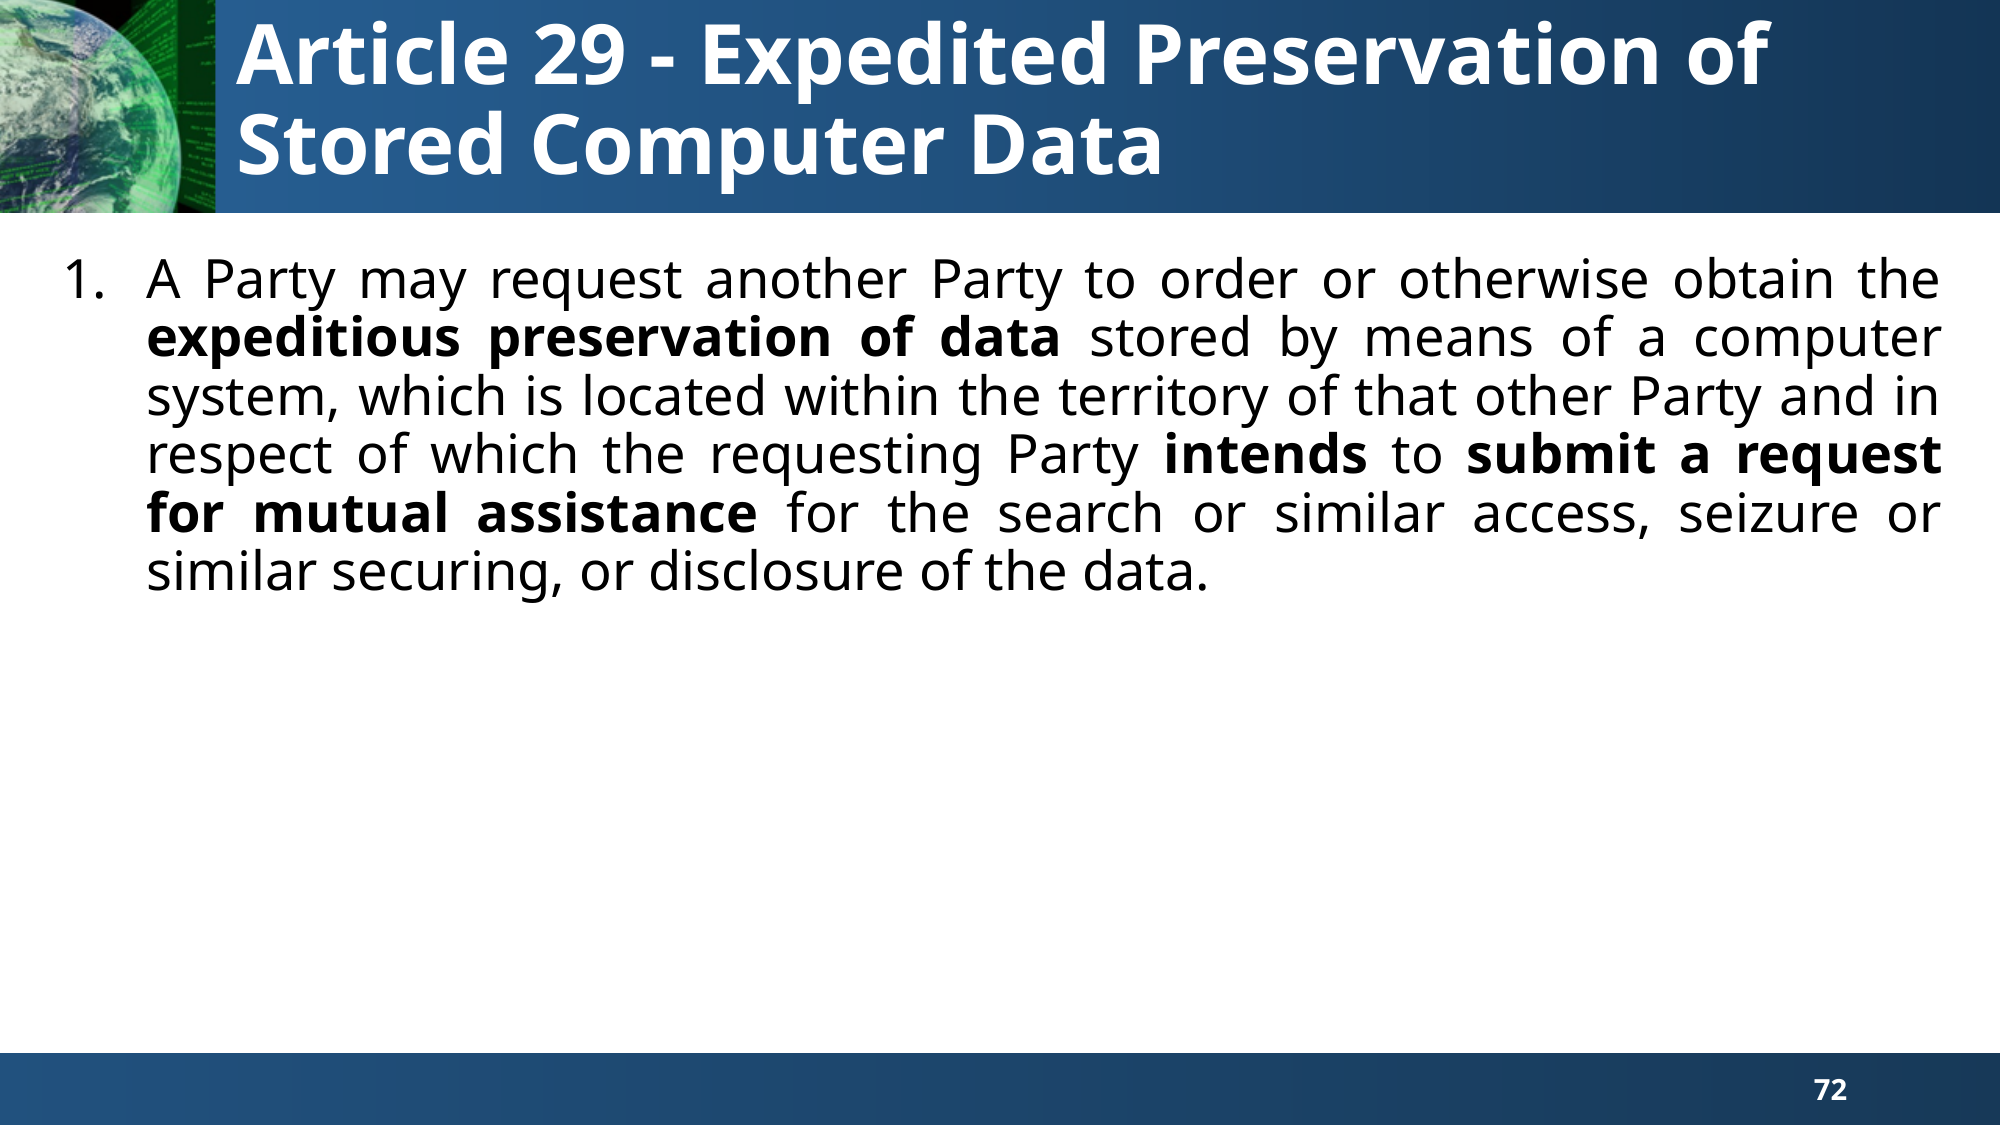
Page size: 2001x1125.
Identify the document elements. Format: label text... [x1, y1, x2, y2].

title Article 29 - Expedited Preservation of Stored Computer Data [221, 0, 1982, 206]
picture [0, 0, 2000, 213]
list A Party may request another Party to order or otherwise obtain the expeditious preservation of data stored by means of a computer system, which is located within the territory of that other Party and in respect of which the requesting Party intends to submit a request for mutual assistance for the search or similar access, seizure or similar securing, or disclosure of the data. [47, 244, 1959, 1031]
slide_number 72 [1412, 1061, 1863, 1121]
